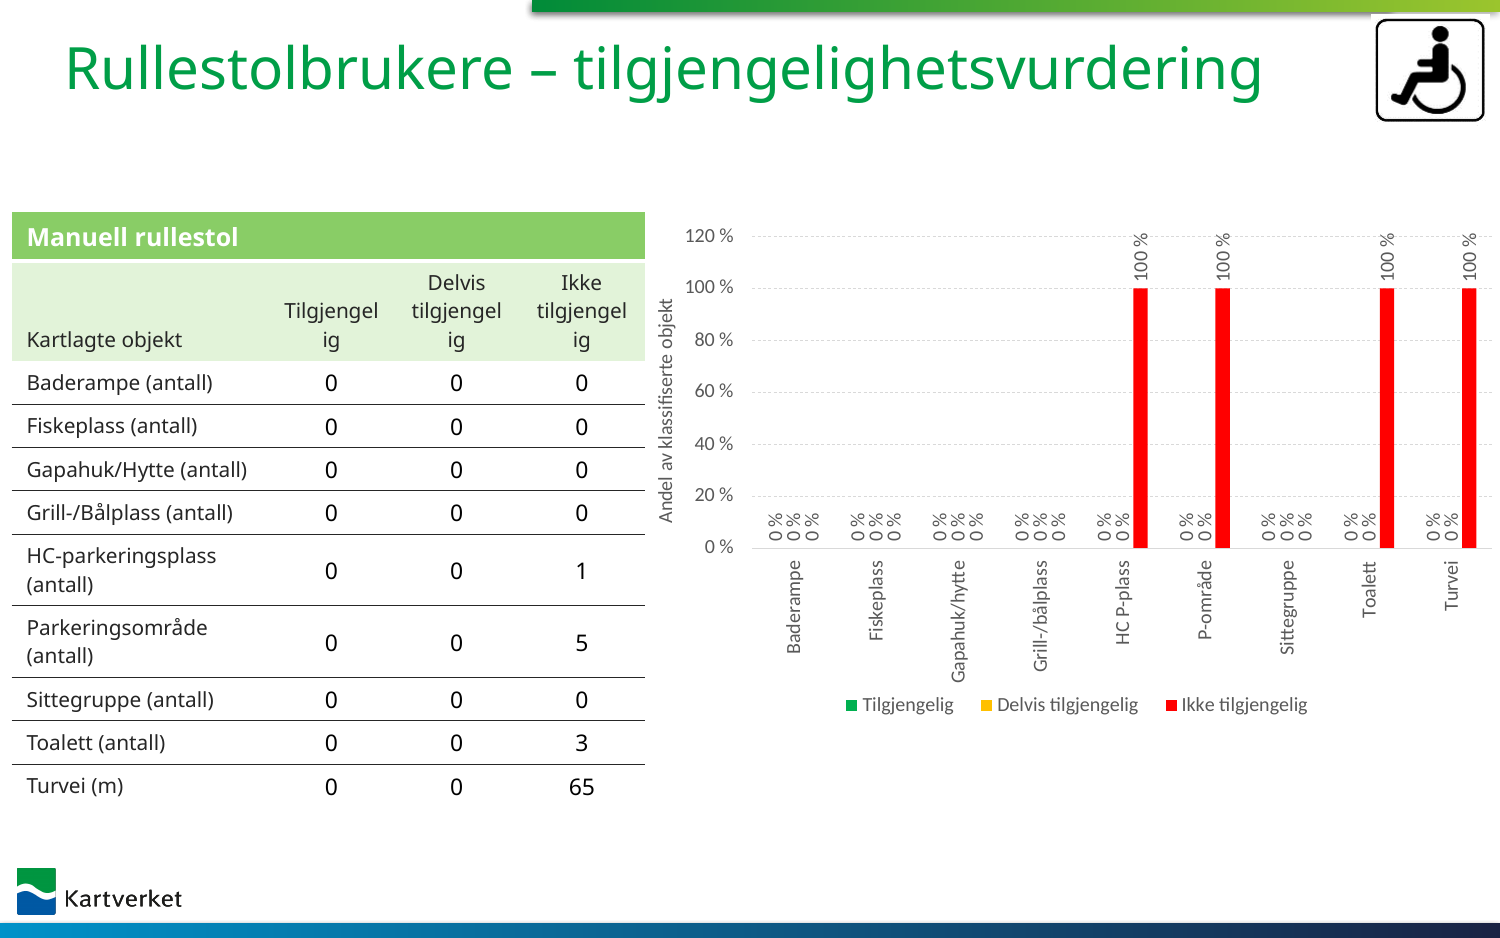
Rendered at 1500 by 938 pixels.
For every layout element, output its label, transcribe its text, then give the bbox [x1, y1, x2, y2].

table_cell 65 [519, 765, 645, 807]
table_cell 0 [269, 405, 394, 447]
table_cell 0 [394, 491, 519, 534]
table_cell 0 [394, 448, 519, 490]
table_cell Kartlagte objekt [12, 263, 269, 361]
table_cell 0 [269, 721, 394, 764]
table_cell Fiskeplass (antall) [12, 405, 269, 447]
table_cell 3 [519, 721, 645, 764]
table_cell 1 [519, 535, 638, 605]
table_cell 0 [394, 678, 519, 720]
table_cell Gapahuk/Hytte (antall) [12, 448, 269, 490]
table_cell 5 [519, 606, 638, 677]
table_cell 0 [519, 448, 638, 490]
table_cell 0 [269, 765, 394, 807]
table_cell 0 [519, 678, 638, 720]
table_cell 0 [394, 765, 519, 807]
table_cell Delvis tilgjengelig [394, 263, 519, 361]
table_cell 0 [394, 606, 519, 677]
table_cell 0 [269, 448, 394, 490]
table_cell Toalett (antall) [12, 721, 269, 764]
table_cell 0 [394, 535, 519, 605]
table_cell HC-parkeringsplass (antall) [12, 535, 269, 605]
table_cell 0 [394, 405, 519, 447]
table_cell 0 [519, 491, 638, 534]
table_header Manuell rullestol [12, 212, 645, 259]
table_cell 0 [269, 361, 394, 404]
table_cell 0 [269, 678, 394, 720]
picture [643, 218, 1500, 728]
table_cell Baderampe (antall) [12, 361, 269, 404]
table_cell 0 [519, 361, 638, 404]
table_cell Sittegruppe (antall) [12, 678, 269, 720]
table_cell 0 [269, 535, 394, 605]
text_box Rullestolbrukere – tilgjengelighetsvurdering [49, 12, 1372, 109]
table_cell Turvei (m) [12, 765, 269, 807]
table_cell 0 [394, 721, 519, 764]
picture [1371, 13, 1491, 127]
table_cell 0 [269, 606, 394, 677]
table_cell 0 [519, 405, 638, 447]
table_cell Grill-/Bålplass (antall) [12, 491, 269, 534]
table_cell 0 [269, 491, 394, 534]
table_cell 0 [394, 361, 519, 404]
table_cell Tilgjengelig [269, 263, 394, 361]
table_cell Parkeringsområde (antall) [12, 606, 269, 677]
table_cell Ikke tilgjengelig [519, 263, 638, 361]
